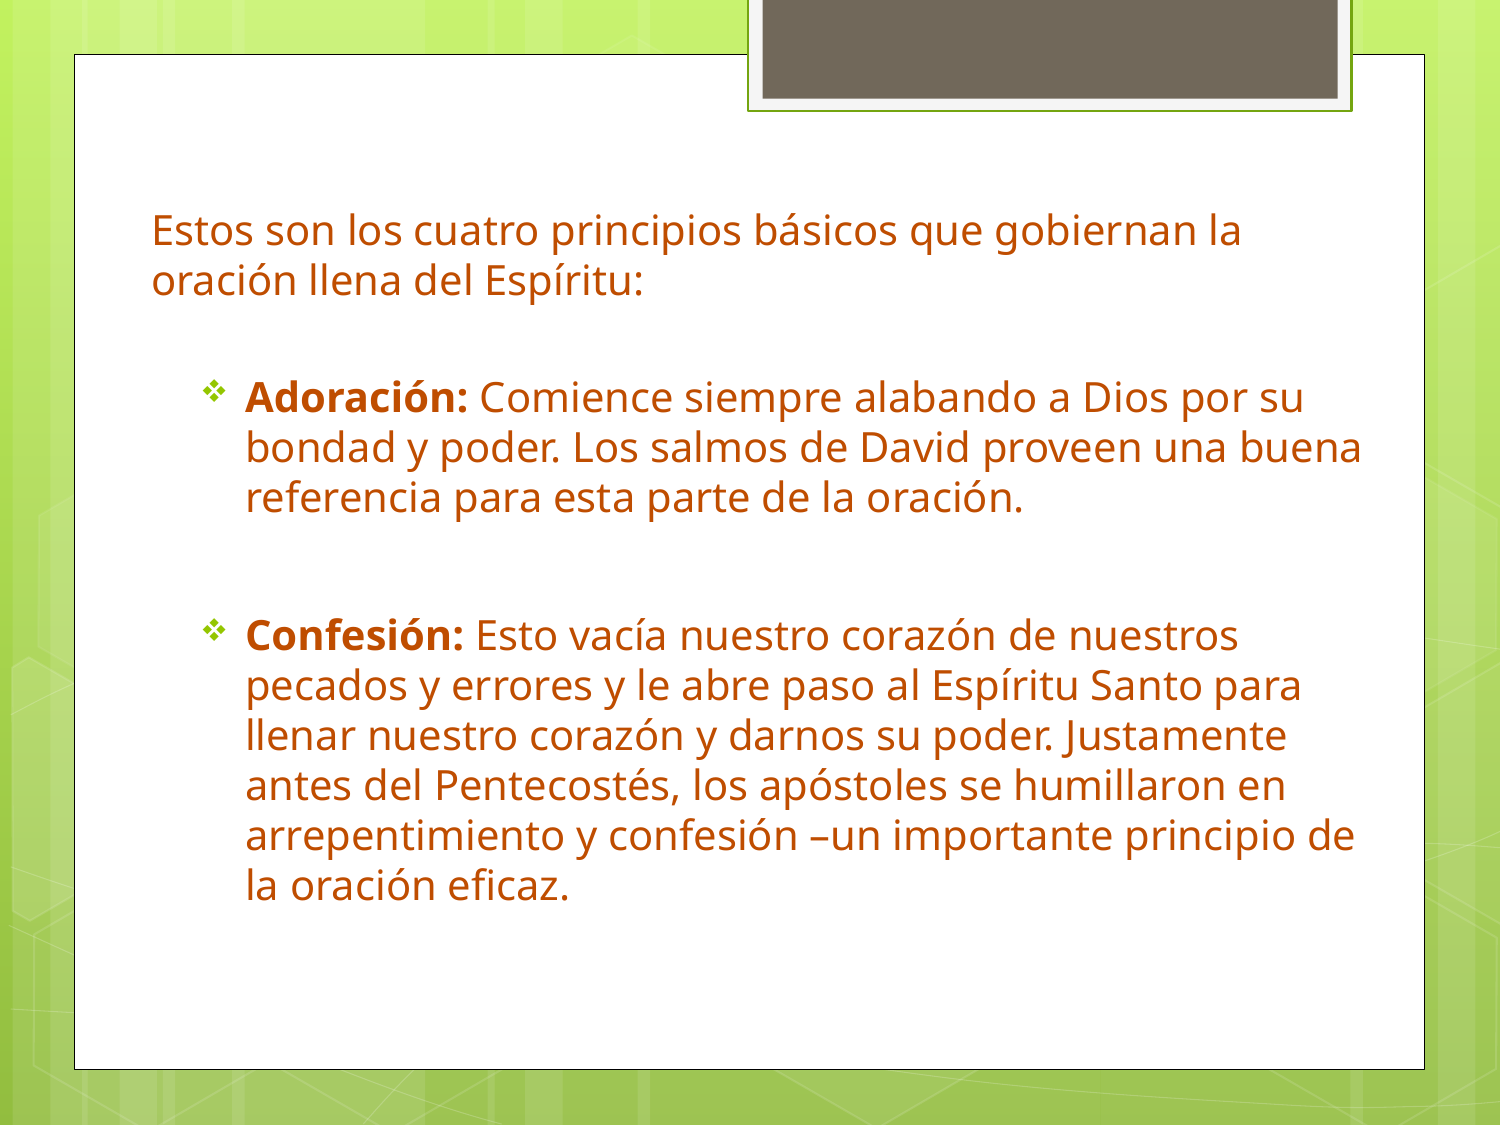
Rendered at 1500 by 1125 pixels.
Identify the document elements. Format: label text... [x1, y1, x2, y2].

list Estos son los cuatro principios básicos que gobiernan la oración llena del Espíritu: Adoración: Comience siempre alabando a Dios por su bondad y poder. Los salmos de David proveen una buena referencia para esta parte de la oración. Confesión: Esto vacía nuestro corazón de nuestros pecados y errores y le abre paso al Espíritu Santo para llenar nuestro corazón y darnos su poder. Justamente antes del Pentecostés, los apóstoles se humillaron en arrepentimiento y confesión –un importante principio de la oración eficaz. [125, 137, 1388, 1025]
